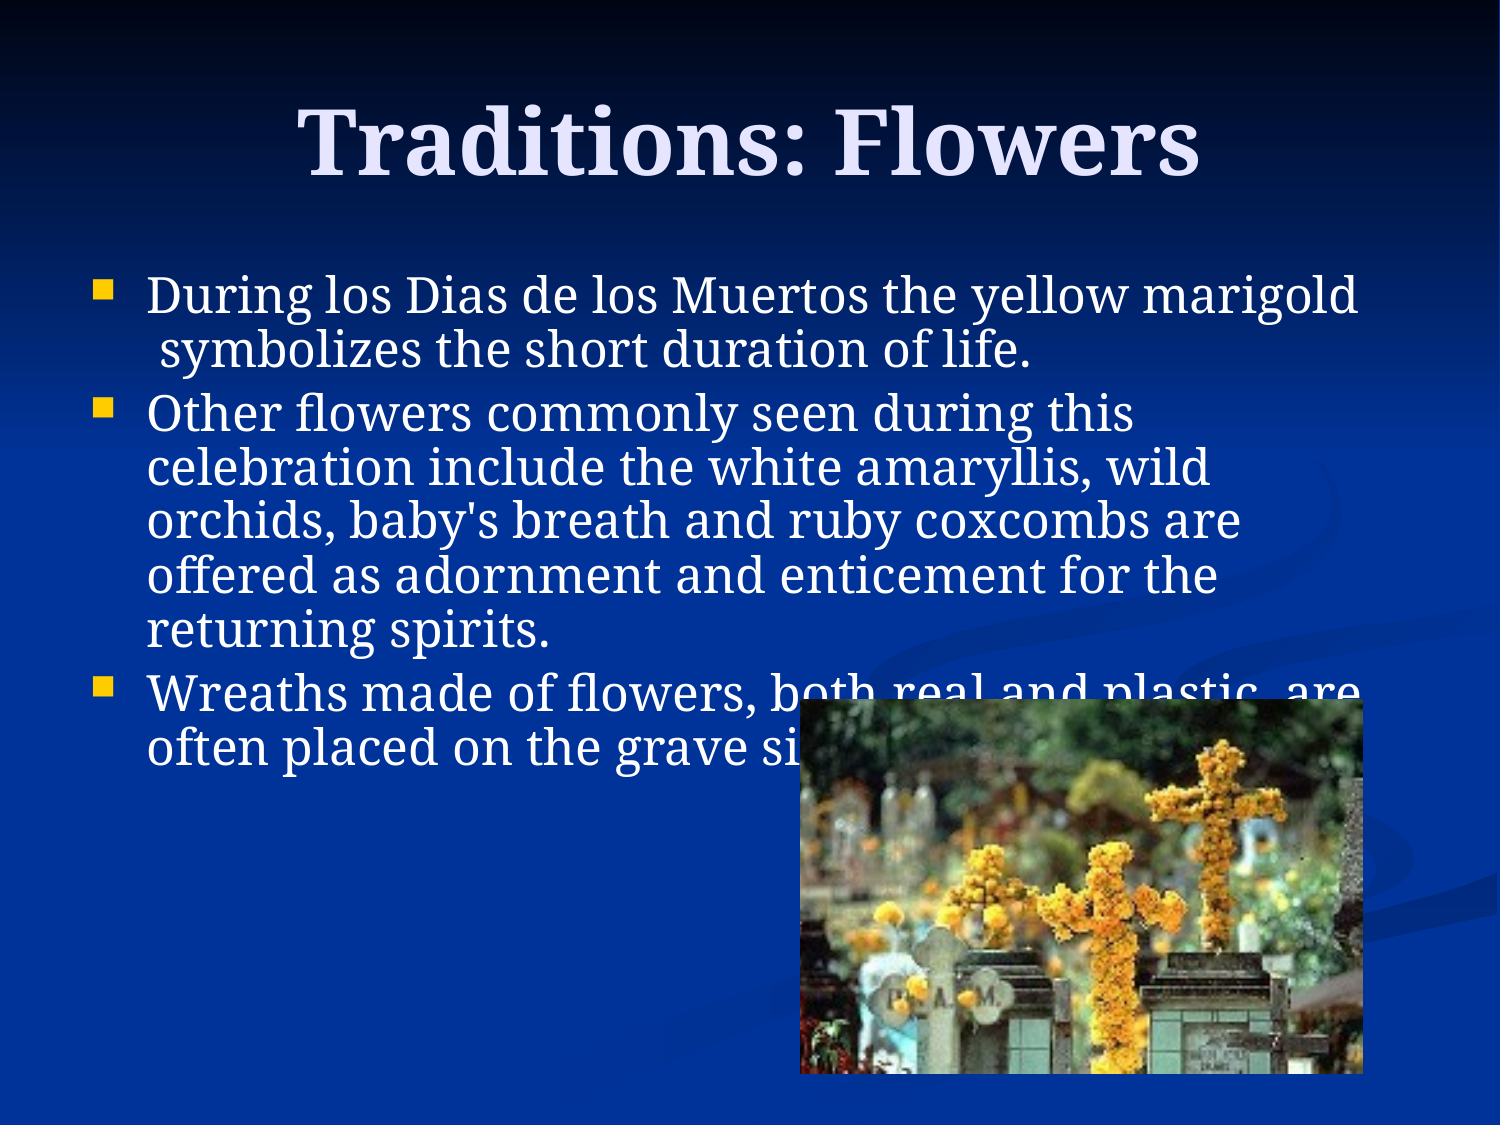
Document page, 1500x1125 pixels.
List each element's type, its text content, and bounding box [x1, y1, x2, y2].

title Traditions: Flowers [74, 44, 1426, 233]
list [799, 699, 1363, 1074]
list During los Dias de los Muertos the yellow marigold symbolizes the short duration of life. Other flowers commonly seen during this celebration include the white amaryllis, wild orchids, baby's breath and ruby coxcombs are offered as adornment and enticement for the returning spirits. Wreaths made of flowers, both real and plastic, are often placed on the grave sites. [74, 262, 1388, 1063]
